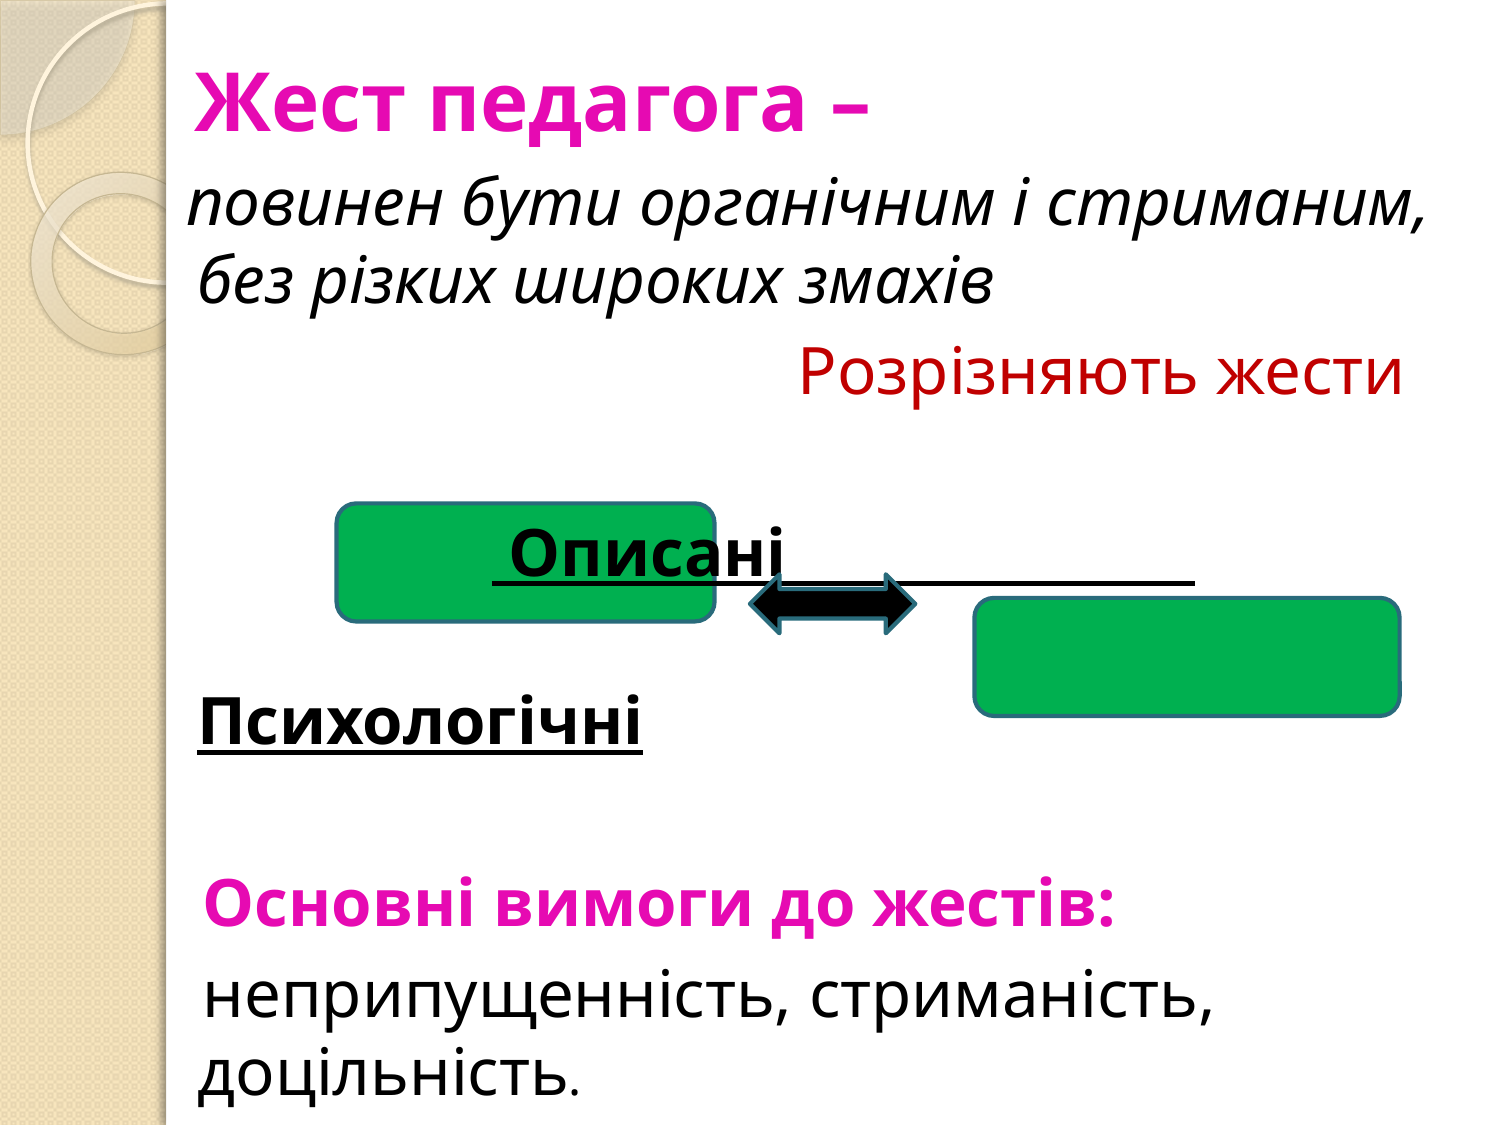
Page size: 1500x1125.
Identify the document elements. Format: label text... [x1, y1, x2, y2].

text_box [747, 572, 918, 636]
list Жест педагога – повинен бути органічним і стриманим, без різких широких змахів Розрізняють жести Описані Психологічні Основні вимоги до жестів: неприпущенність, стриманість, доцільність. [123, 42, 1500, 1125]
